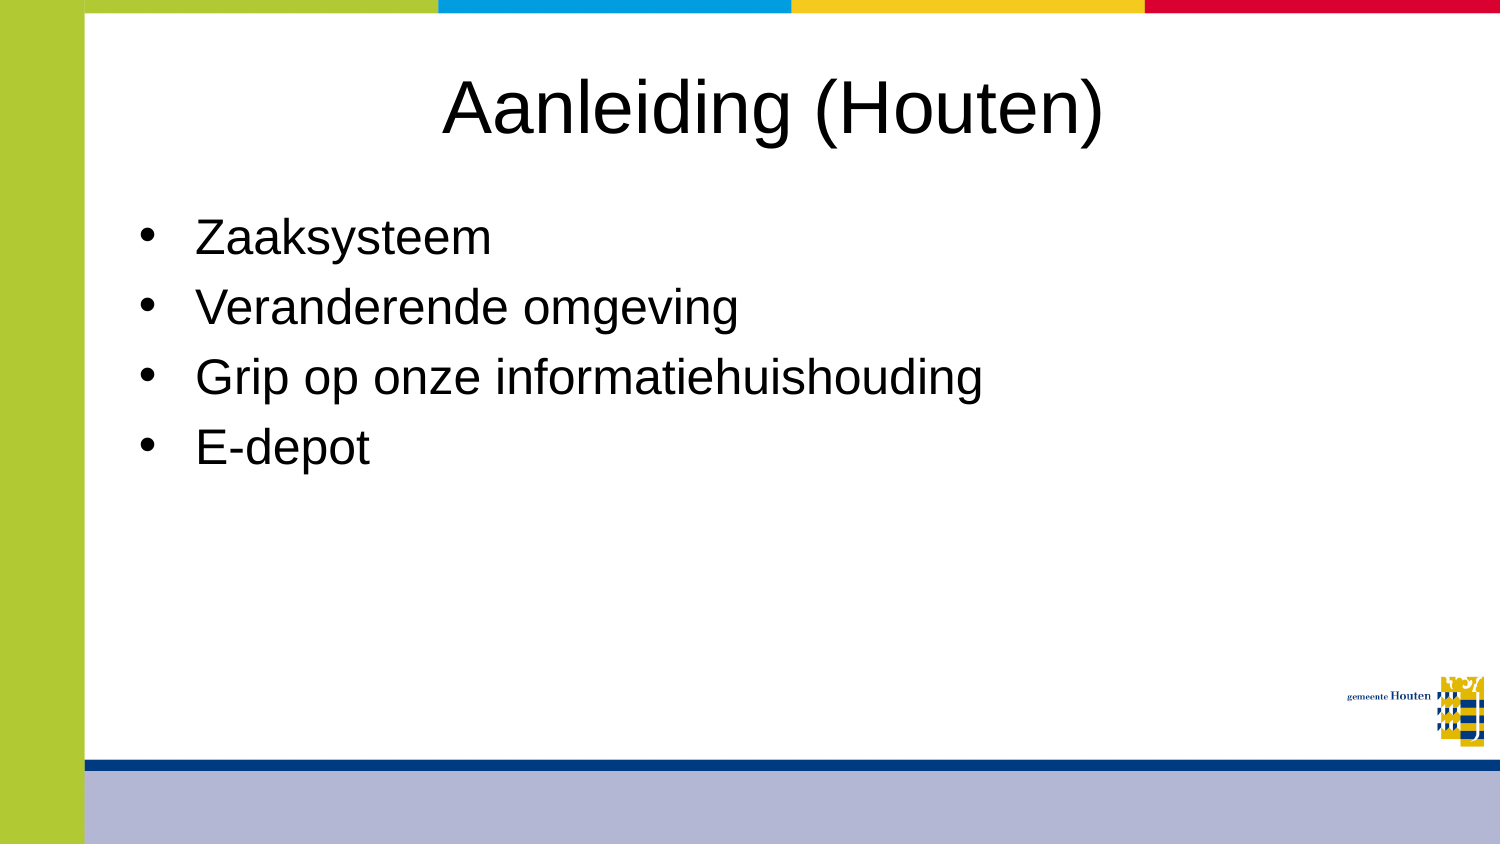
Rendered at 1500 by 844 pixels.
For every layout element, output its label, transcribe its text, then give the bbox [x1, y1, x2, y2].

picture [0, 0, 1500, 844]
list Zaaksysteem Veranderende omgeving Grip op onze informatiehuishouding E-depot [123, 196, 1425, 753]
title Aanleiding (Houten) [123, 33, 1425, 175]
